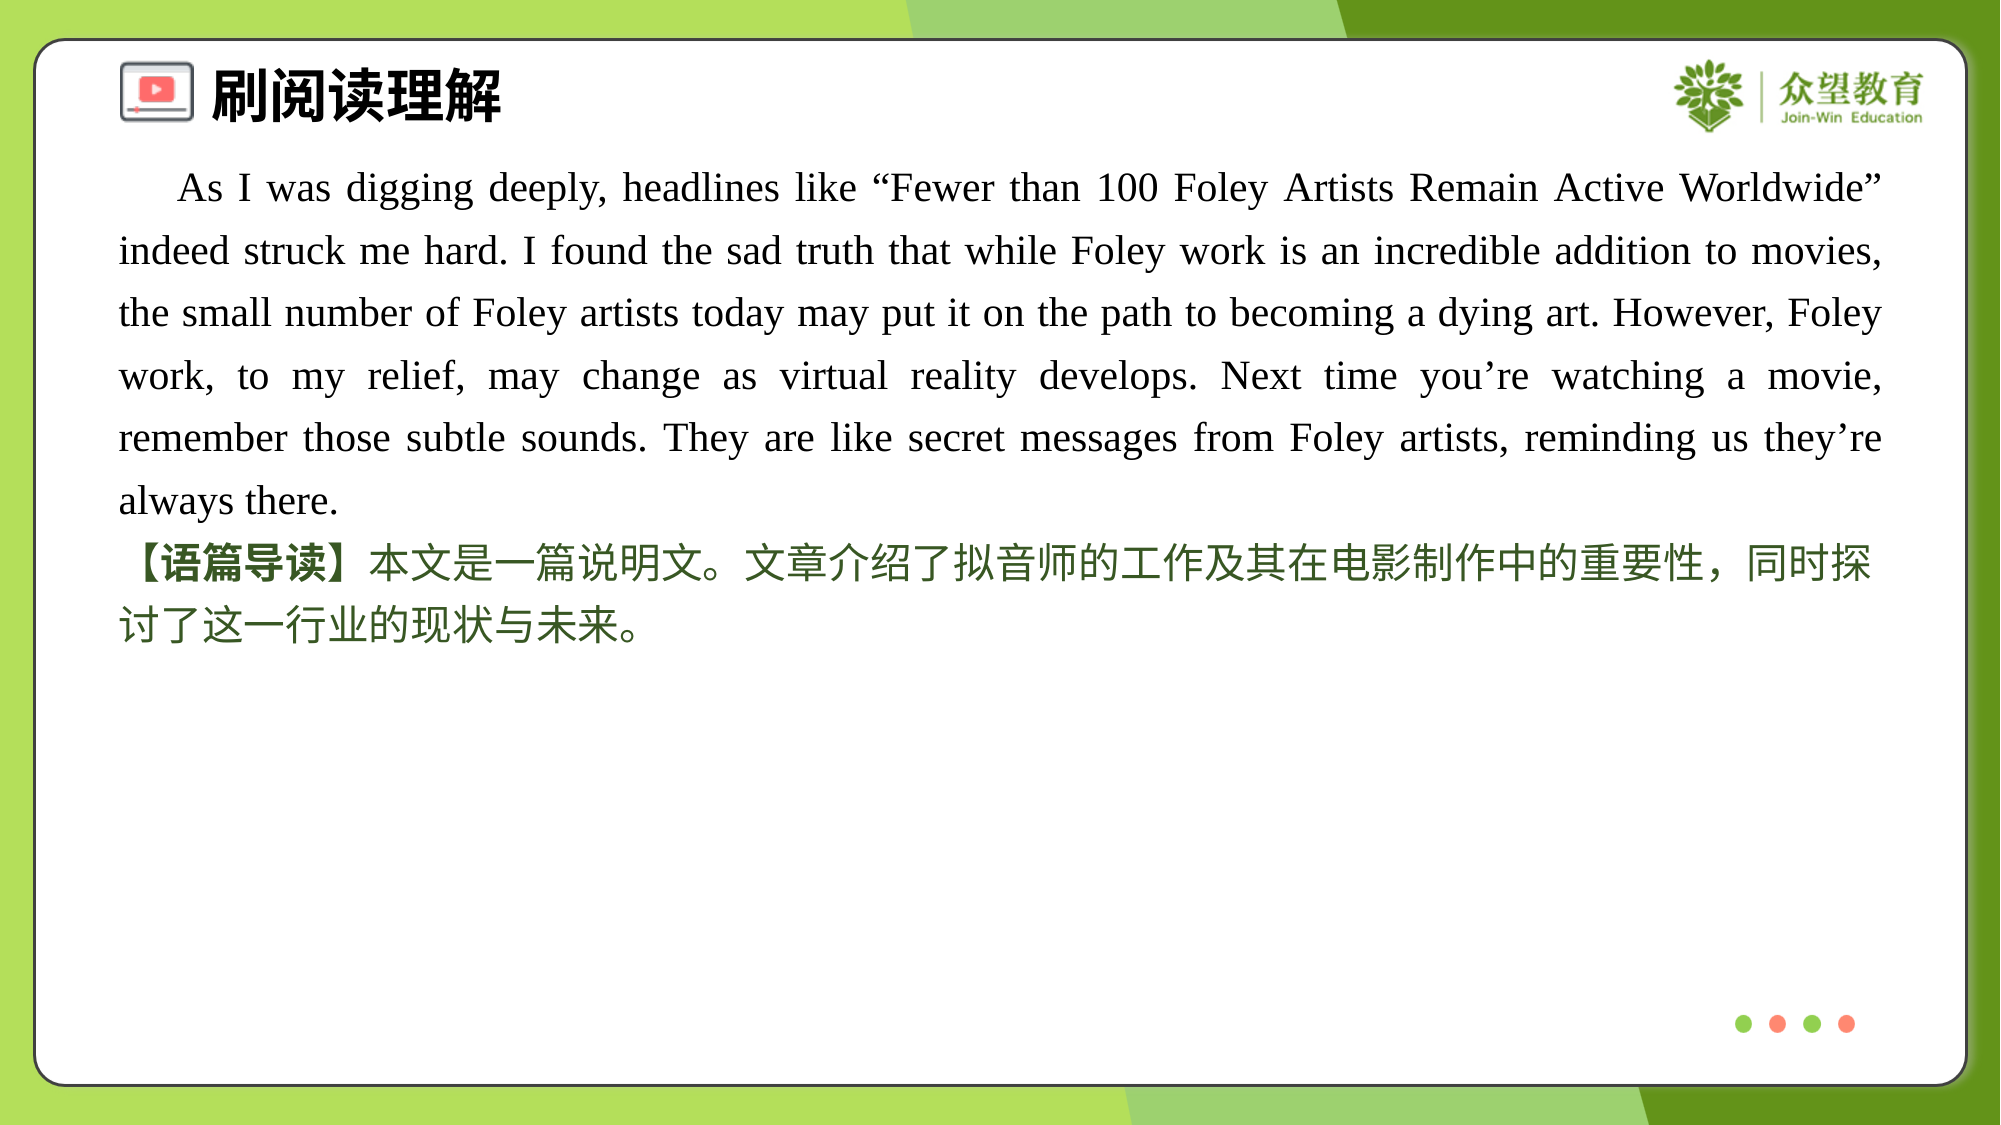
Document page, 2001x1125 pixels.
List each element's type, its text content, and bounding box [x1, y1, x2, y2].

text_box As I was digging deeply, headlines like “Fewer than 100 Foley Artists Remain Active Worldwide” indeed struck me hard. I found the sad truth that while Foley work is an incredible addition to movies, the small number of Foley artists today may put it on the path to becoming a dying art. However, Foley work, to my relief, may change as virtual reality develops. Next time you’re watching a movie, remember those subtle sounds. They are like secret messages from Foley artists, reminding us they’re always there. [118, 147, 1883, 518]
text_box 【语篇导读】本文是一篇说明文。文章介绍了拟音师的工作及其在电影制作中的重要性，同时探讨了这一行业的现状与未来。 [118, 524, 1883, 645]
picture [0, 0, 2000, 1125]
